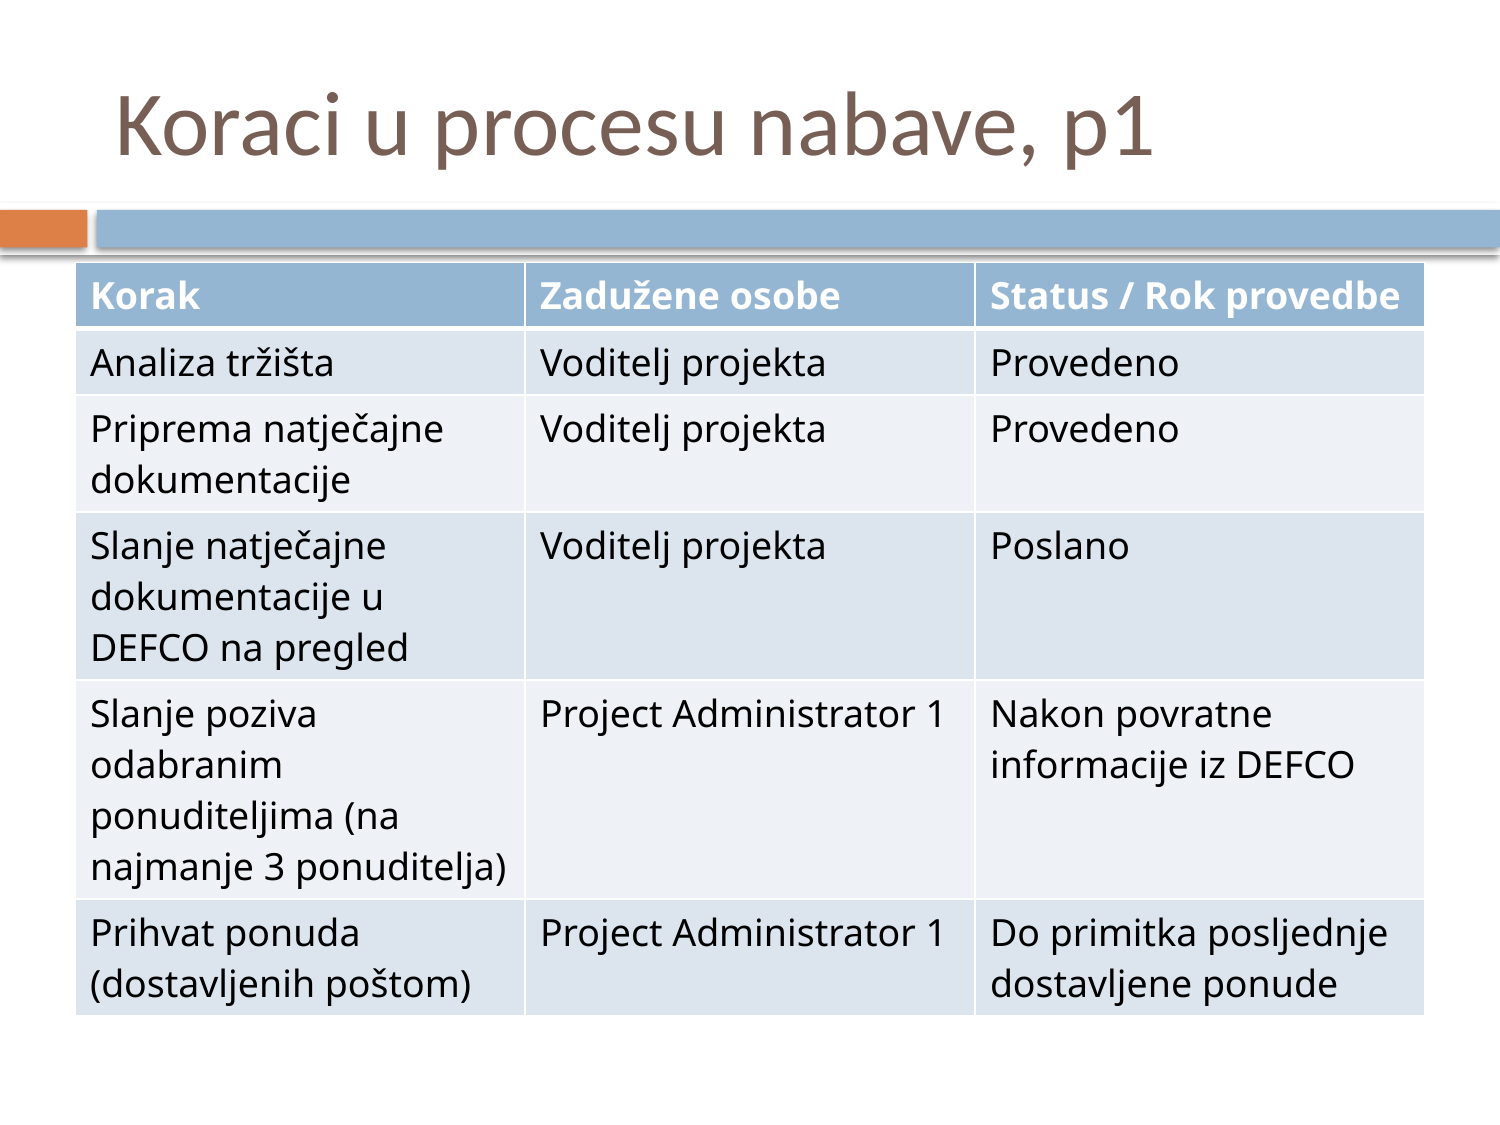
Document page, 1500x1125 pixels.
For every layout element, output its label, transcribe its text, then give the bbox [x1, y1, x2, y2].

table_header Zadužene osobe [526, 263, 974, 326]
table_header Korak [76, 263, 524, 326]
table_cell Voditelj projekta [526, 513, 974, 679]
table_cell Poslano [976, 513, 1424, 679]
table_cell Provedeno [976, 396, 1424, 511]
table_cell Project Administrator 1 [526, 681, 974, 898]
title Koraci u procesu nabave, p1 [100, 37, 1439, 201]
table_cell Project Administrator 1 [526, 900, 974, 1015]
table_cell Provedeno [976, 331, 1424, 394]
table_cell Voditelj projekta [526, 331, 974, 394]
table_cell Nakon povratne informacije iz DEFCO [976, 681, 1424, 898]
table_header Status / Rok provedbe [976, 263, 1424, 326]
table_cell Slanje poziva odabranim ponuditeljima (na najmanje 3 ponuditelja) [76, 681, 524, 898]
table_cell Prihvat ponuda (dostavljenih poštom) [76, 900, 524, 1015]
table_cell Slanje natječajne dokumentacije u DEFCO na pregled [76, 513, 524, 679]
table_cell Voditelj projekta [526, 396, 974, 511]
table_cell Do primitka posljednje dostavljene ponude [976, 900, 1424, 1015]
table_cell Analiza tržišta [76, 331, 524, 394]
table_cell Priprema natječajne dokumentacije [76, 396, 524, 511]
